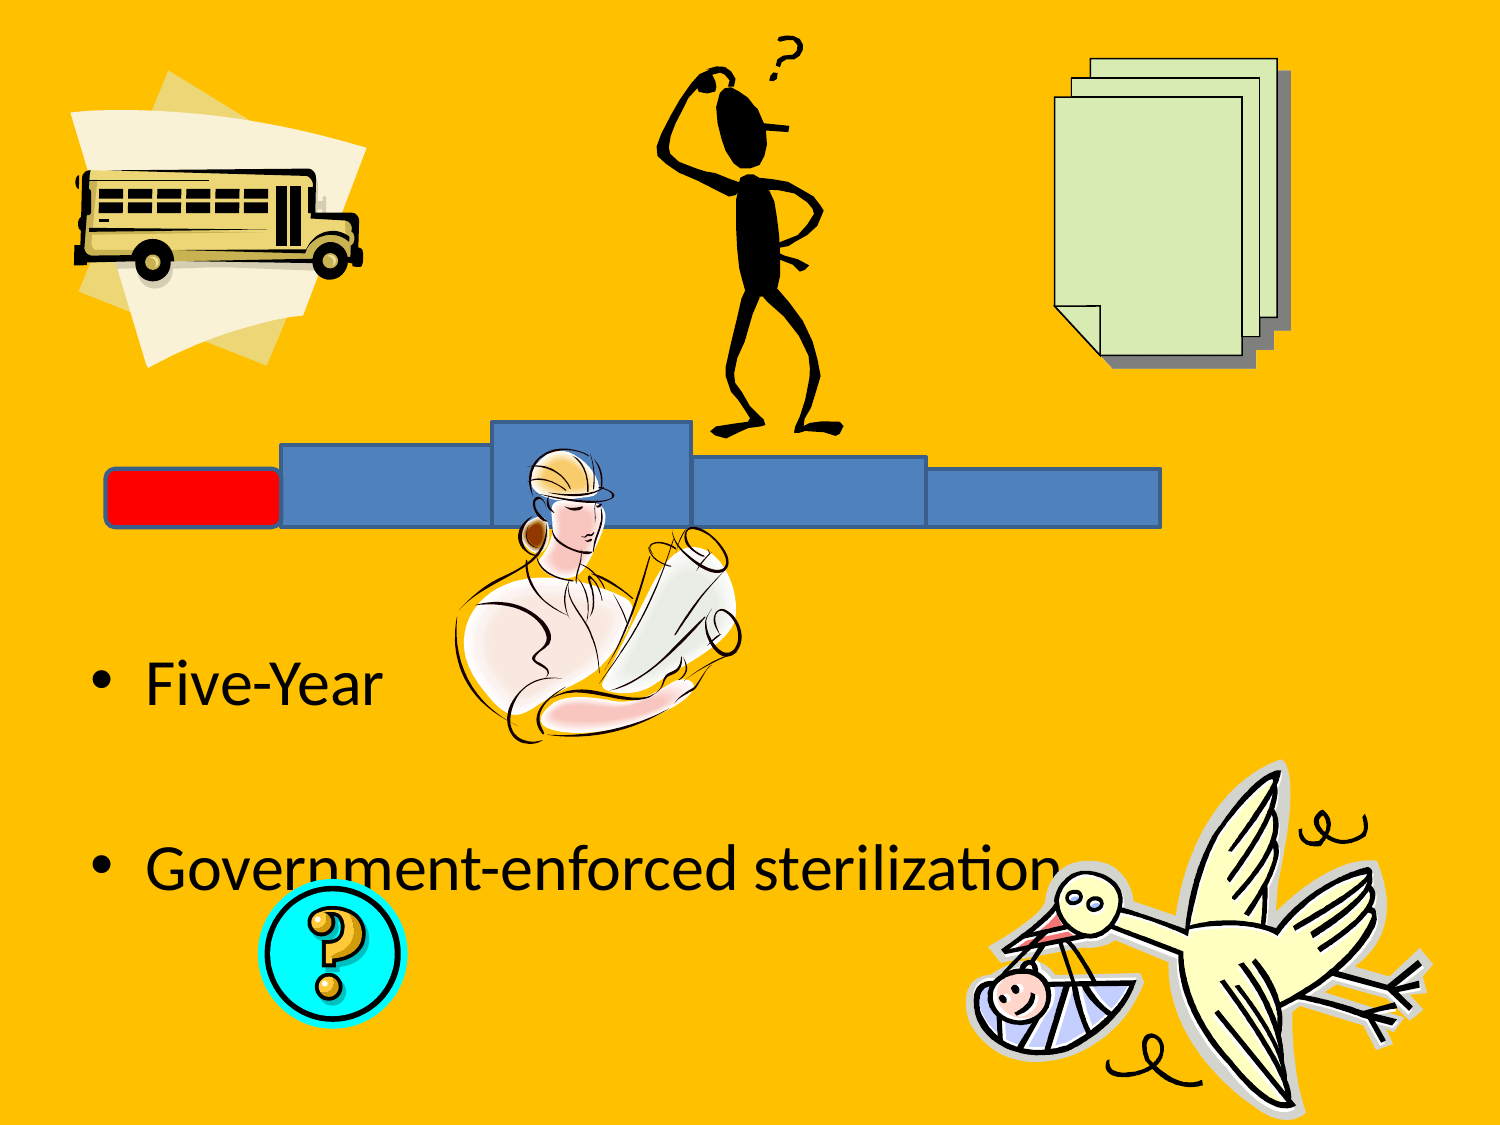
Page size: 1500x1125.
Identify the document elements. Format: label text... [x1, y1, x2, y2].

list Five-Year Government-enforced sterilization [75, 262, 1425, 1005]
text_box [103, 466, 284, 530]
text_box [924, 467, 1162, 529]
picture [445, 34, 844, 748]
picture [70, 70, 367, 369]
text_box [279, 443, 439, 529]
picture [960, 754, 1439, 1125]
text_box [490, 420, 650, 431]
text_box [1054, 58, 1278, 356]
picture [257, 878, 408, 1029]
text_box [747, 455, 928, 529]
